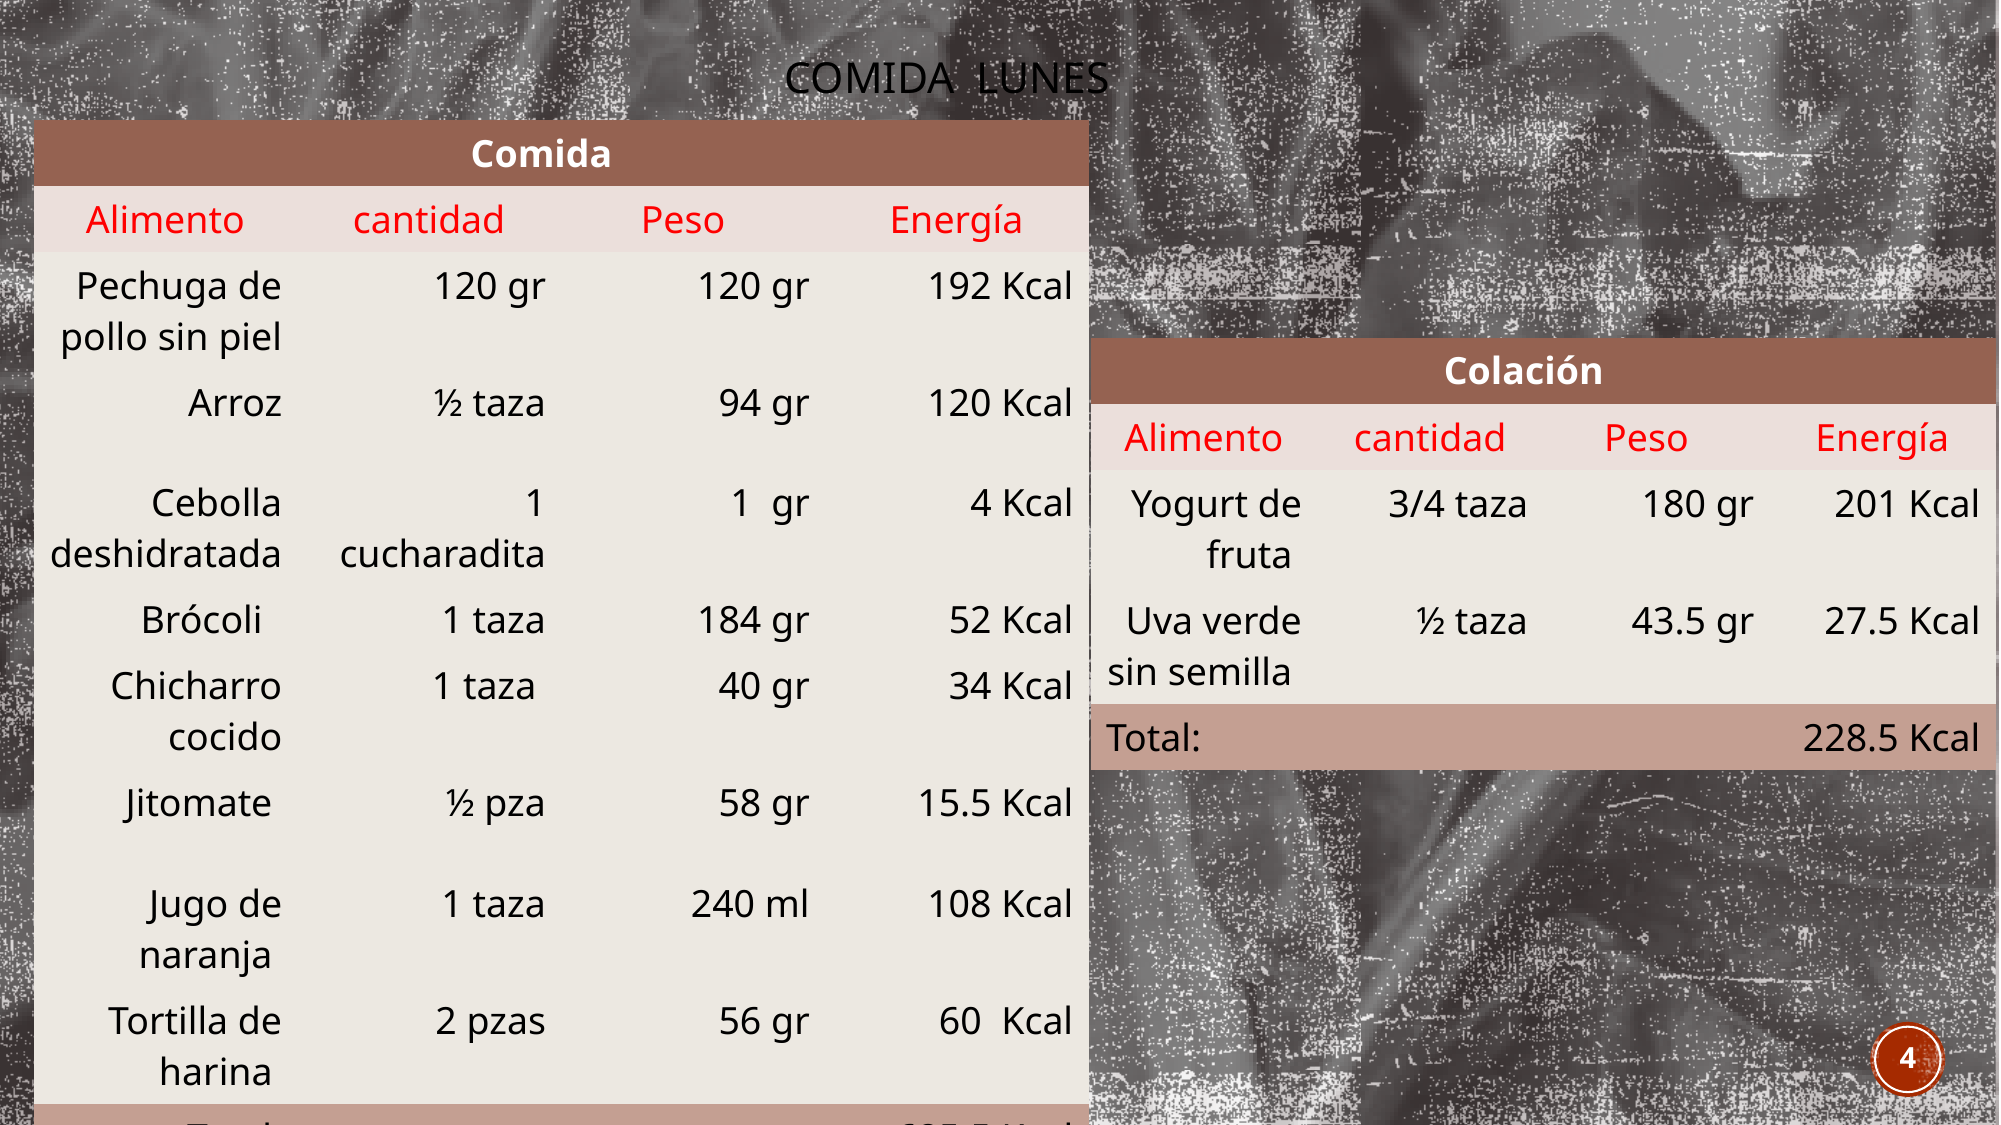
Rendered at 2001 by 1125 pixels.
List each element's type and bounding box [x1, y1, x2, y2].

picture [1, 2, 1996, 1124]
text_box [1873, 1025, 1943, 1095]
